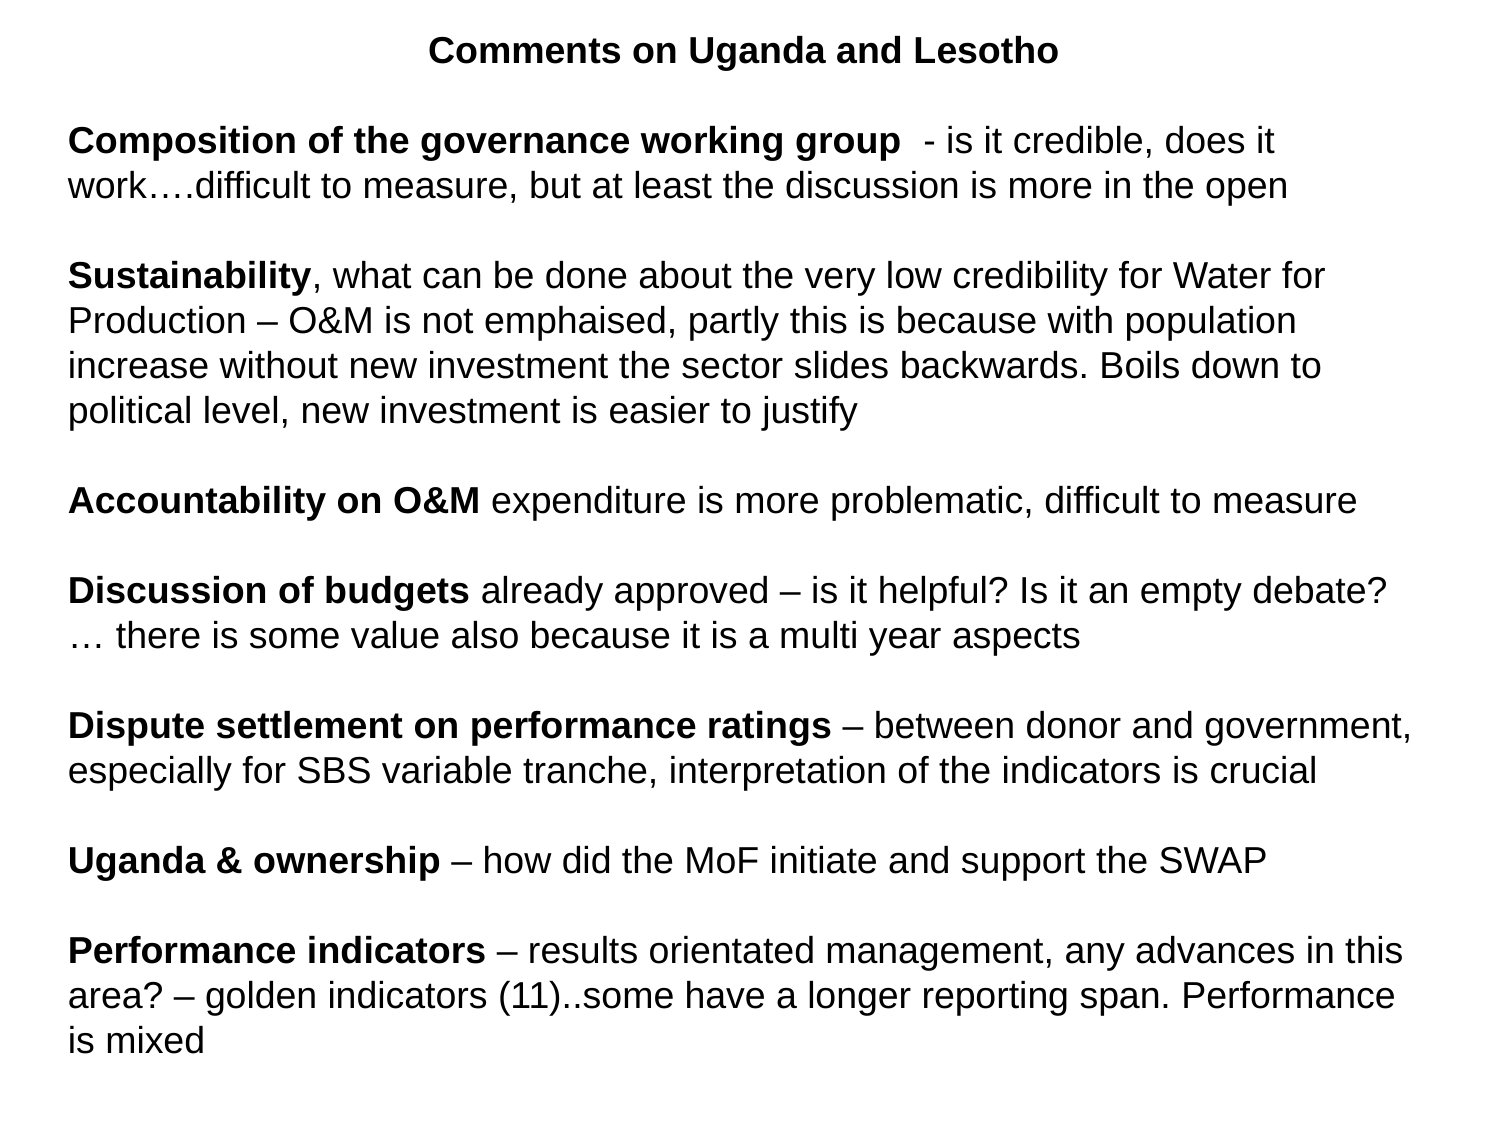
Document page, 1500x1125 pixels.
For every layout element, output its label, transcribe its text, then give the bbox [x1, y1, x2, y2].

text_box Comments on Uganda and Lesotho Composition of the governance working group - is it credible, does it work….difficult to measure, but at least the discussion is more in the open Sustainability, what can be done about the very low credibility for Water for Production – O&M is not emphaised, partly this is because with population increase without new investment the sector slides backwards. Boils down to political level, new investment is easier to justify Accountability on O&M expenditure is more problematic, difficult to measure Discussion of budgets already approved – is it helpful? Is it an empty debate? … there is some value also because it is a multi year aspects Dispute settlement on performance ratings – between donor and government, especially for SBS variable tranche, interpretation of the indicators is crucial Uganda & ownership – how did the MoF initiate and support the SWAP Performance indicators – results orientated management, any advances in this area? – golden indicators (11)..some have a longer reporting span. Performance is mixed [53, 18, 1436, 1069]
